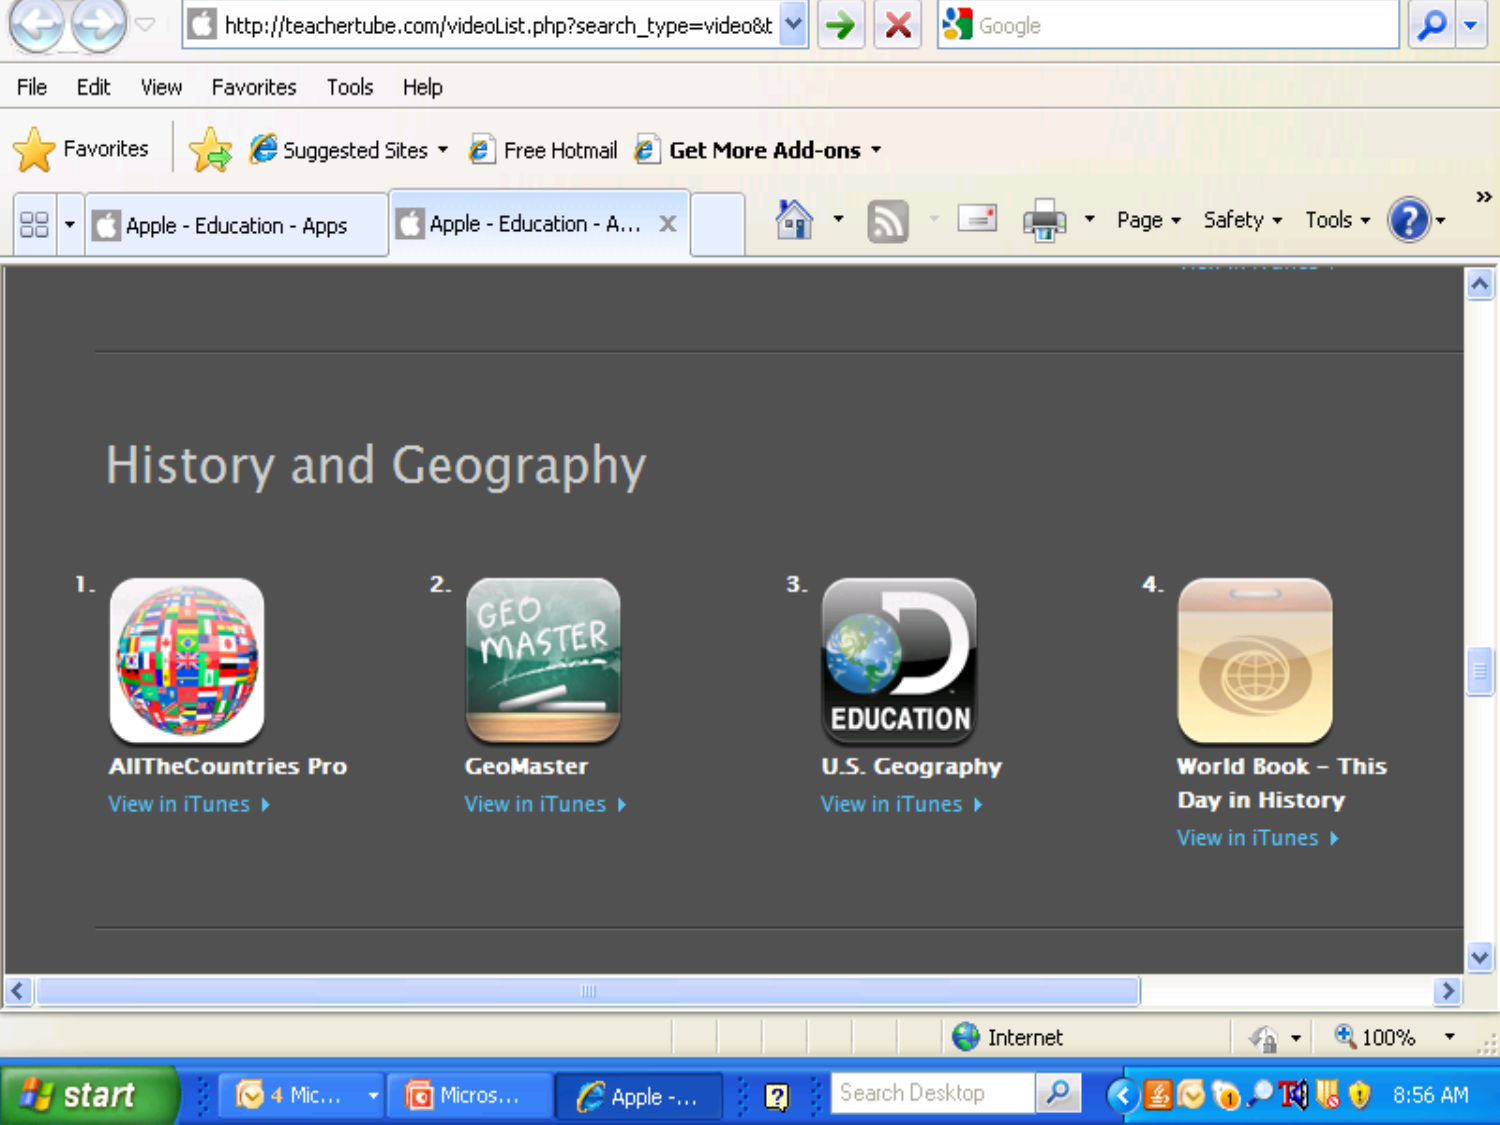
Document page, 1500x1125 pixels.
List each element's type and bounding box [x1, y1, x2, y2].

list [0, 0, 1500, 1125]
